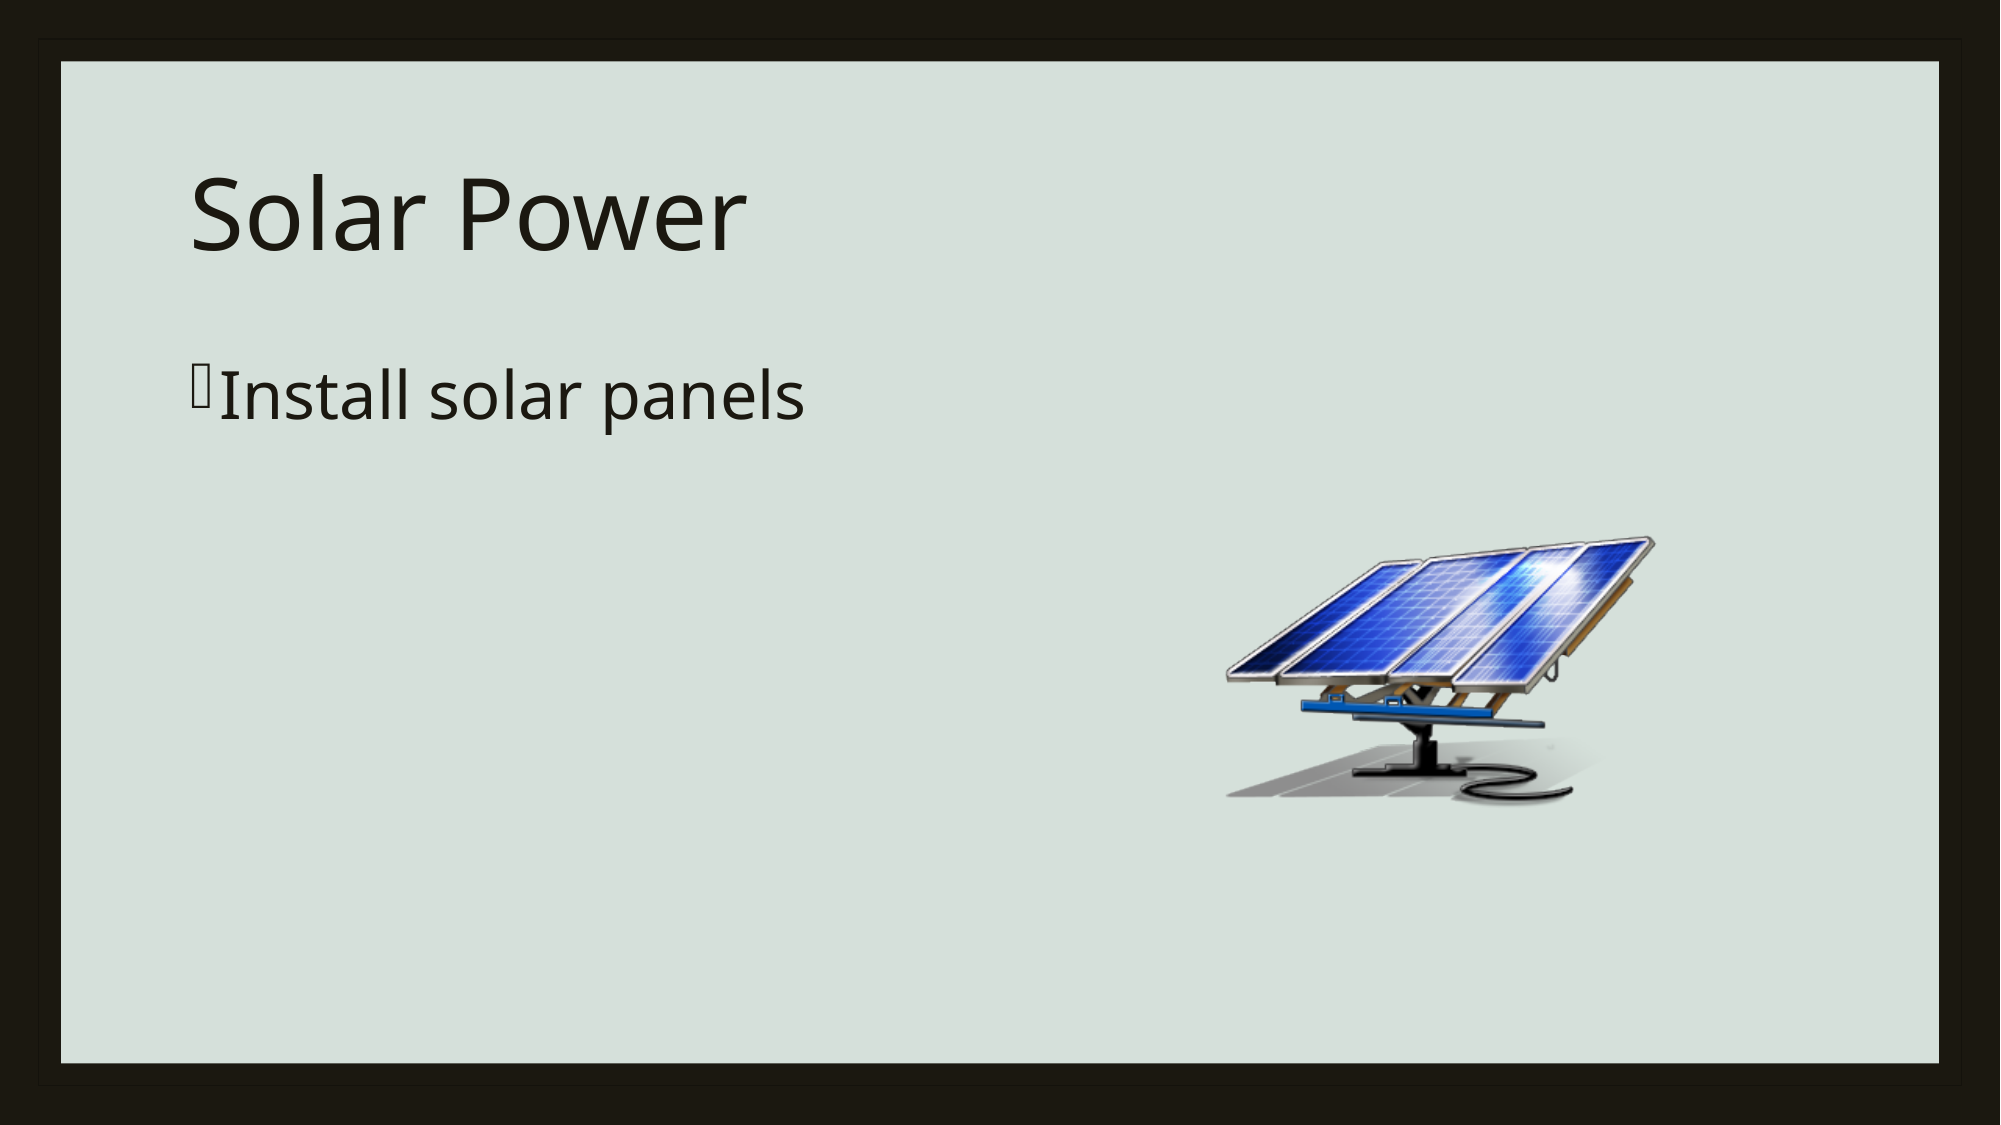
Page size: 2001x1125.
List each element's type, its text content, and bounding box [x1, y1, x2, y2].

list Install solar panels [174, 345, 955, 960]
title Solar Power [174, 105, 1825, 331]
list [1209, 427, 1660, 878]
